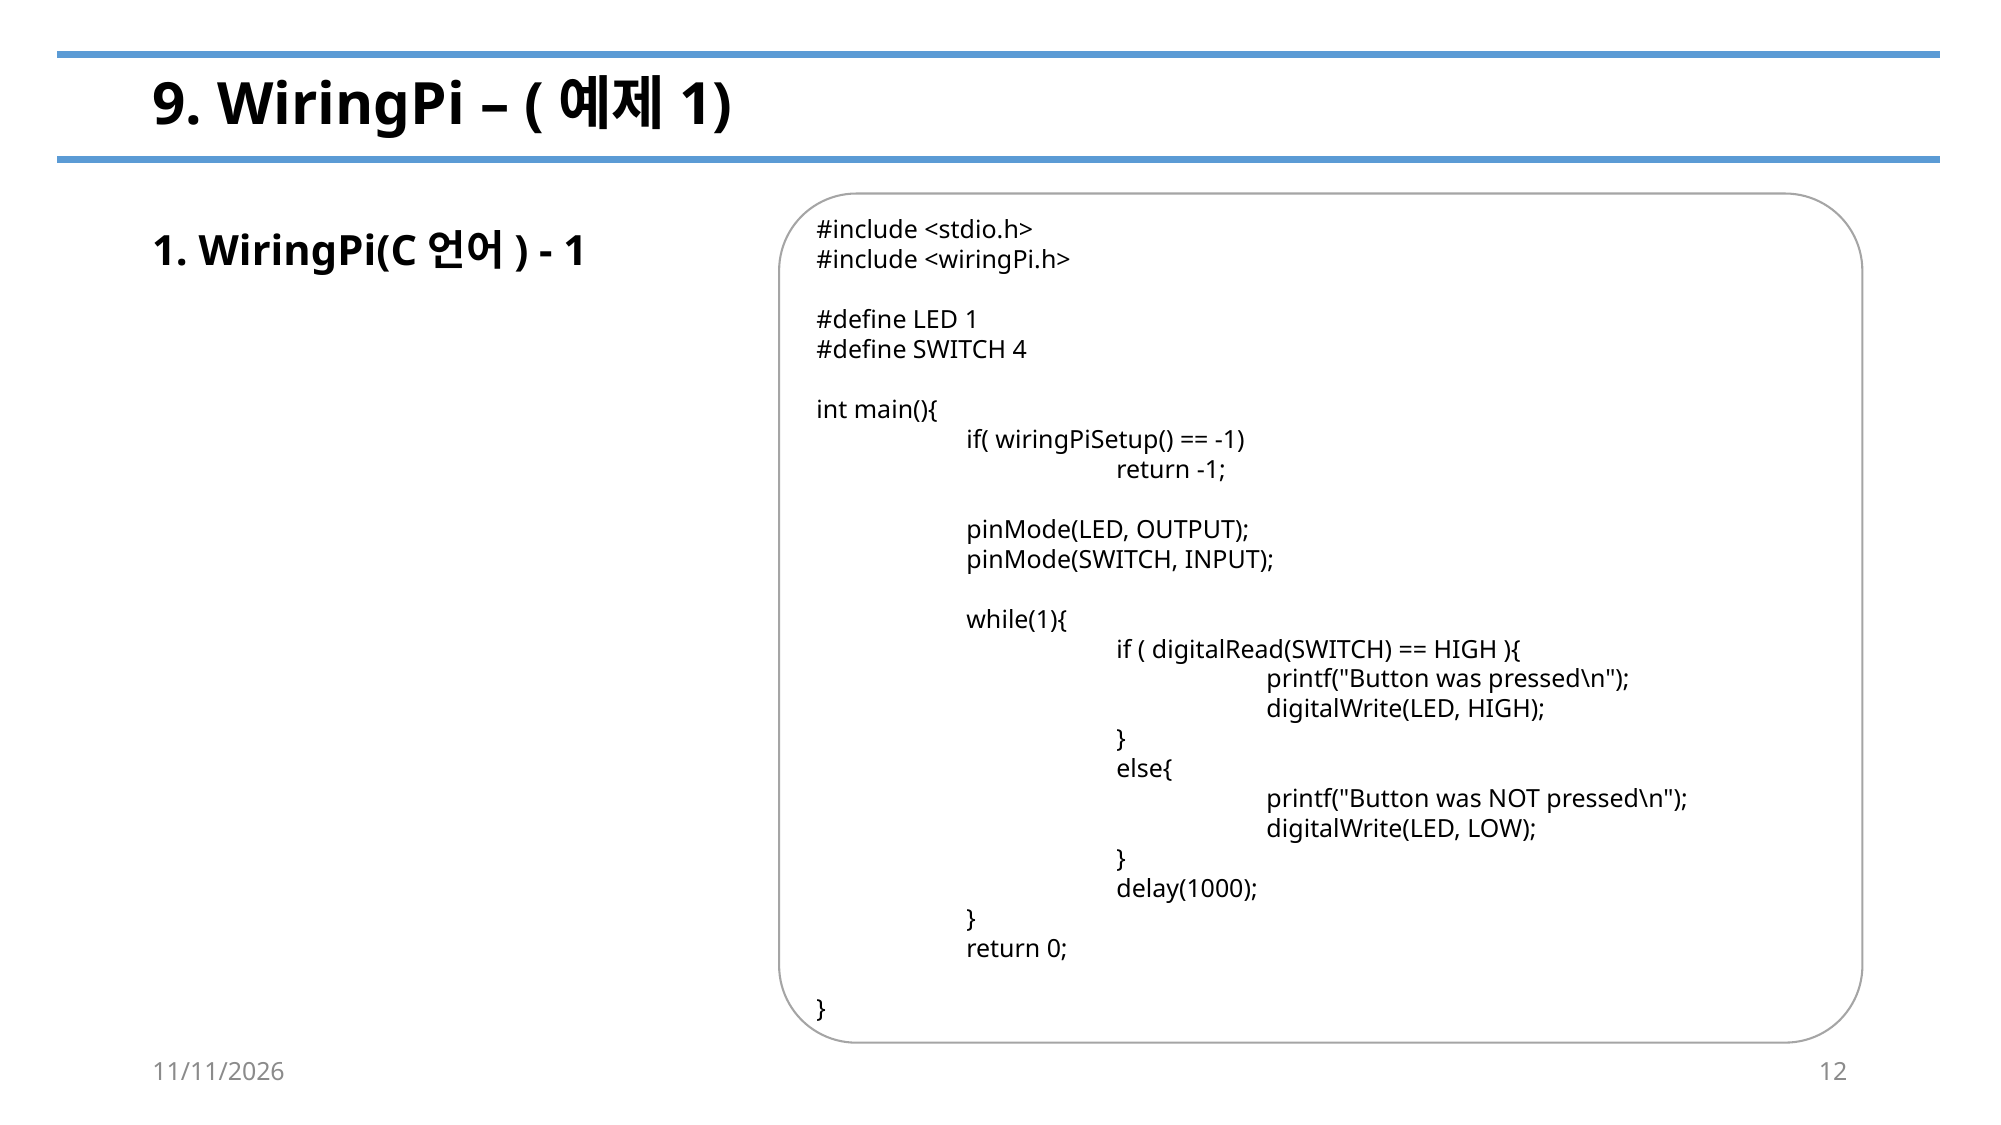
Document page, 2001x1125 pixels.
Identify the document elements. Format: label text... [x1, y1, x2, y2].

text_box #include <stdio.h> #include <wiringPi.h> #define LED 1 #define SWITCH 4 int main(){ if( wiringPiSetup() == -1) return -1; pinMode(LED, OUTPUT); pinMode(SWITCH, INPUT); while(1){ if ( digitalRead(SWITCH) == HIGH ){ printf("Button was pressed\n"); digitalWrite(LED, HIGH); } else{ printf("Button was NOT pressed\n"); digitalWrite(LED, LOW); } delay(1000); } return 0; } [778, 192, 1864, 1044]
title 9. WiringPi – (예제1) [137, 66, 1863, 145]
slide_number 12 [1412, 1042, 1863, 1103]
text_box 1. WiringPi(C언어) - 1 [137, 216, 799, 282]
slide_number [137, 1042, 588, 1103]
